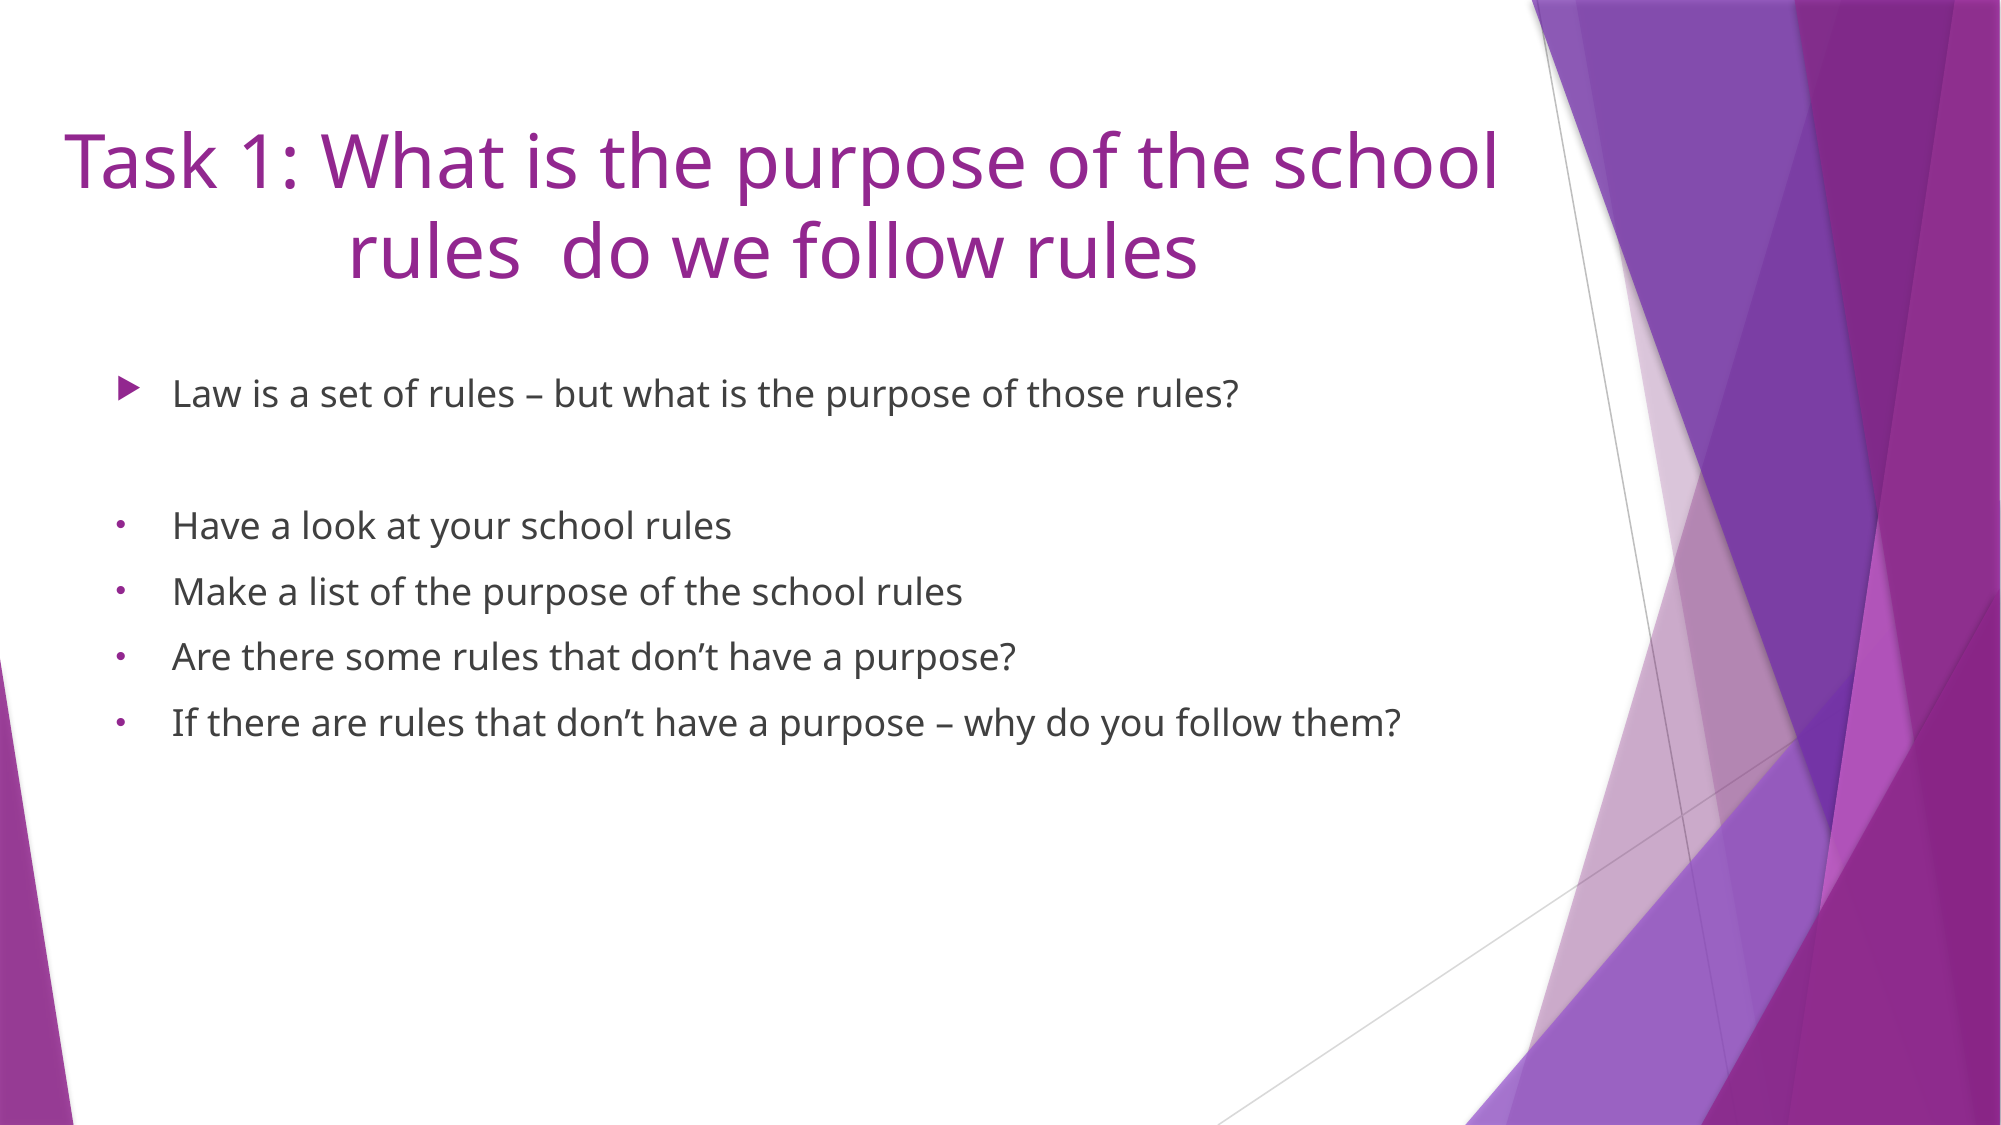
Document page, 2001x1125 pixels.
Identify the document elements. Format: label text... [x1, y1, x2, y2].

title Task 1: What is the purpose of the school rules do we follow rules [16, 106, 1551, 323]
list Law is a set of rules – but what is the purpose of those rules? Have a look at your school rules Make a list of the purpose of the school rules Are there some rules that don’t have a purpose? If there are rules that don’t have a purpose – why do you follow them? [100, 362, 1767, 1000]
